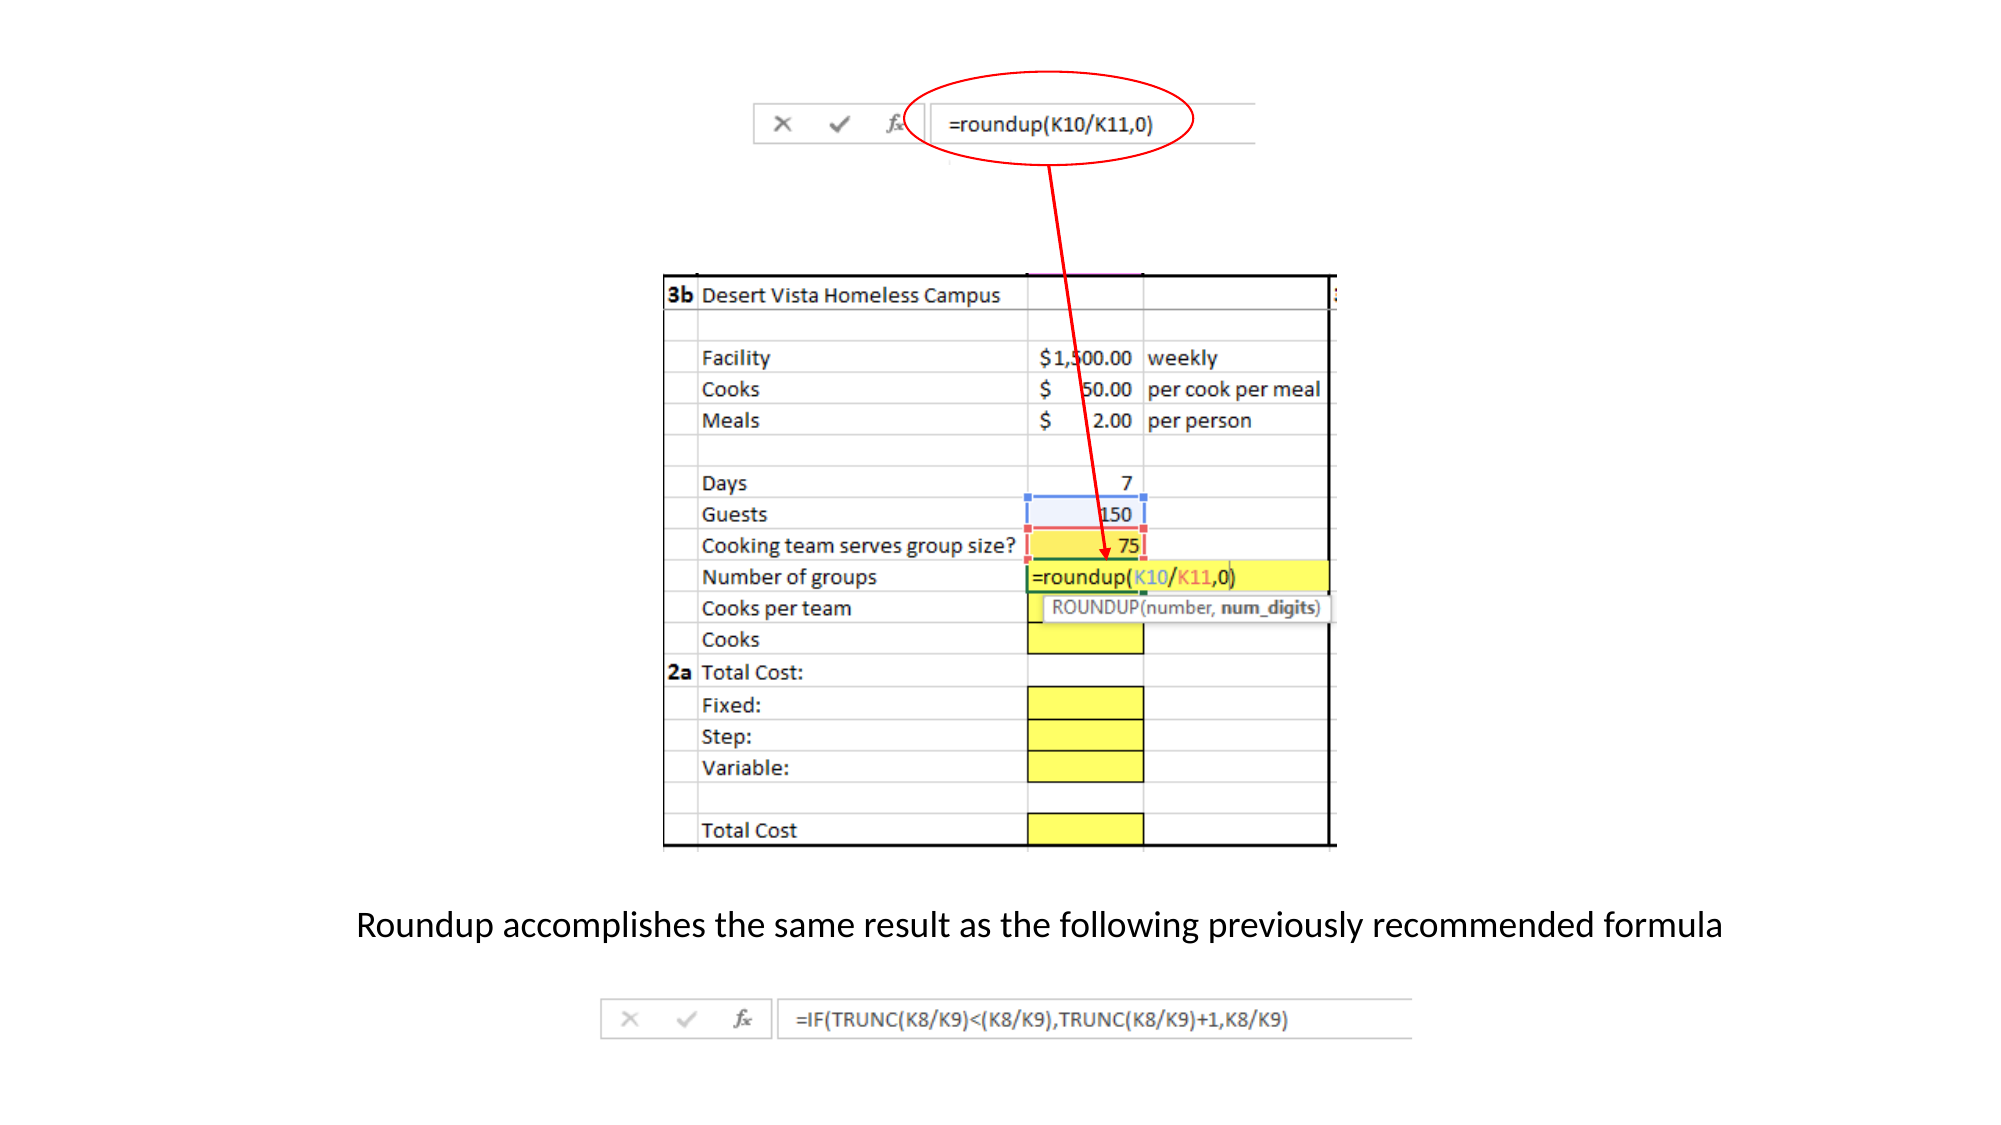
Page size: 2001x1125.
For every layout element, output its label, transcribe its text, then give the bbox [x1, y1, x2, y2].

picture [587, 994, 1413, 1052]
text_box [923, 70, 1175, 94]
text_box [1048, 165, 1107, 561]
text_box Roundup accomplishes the same result as the following previously recommended formula [341, 892, 1740, 953]
picture [663, 273, 1337, 852]
picture [744, 94, 1256, 166]
